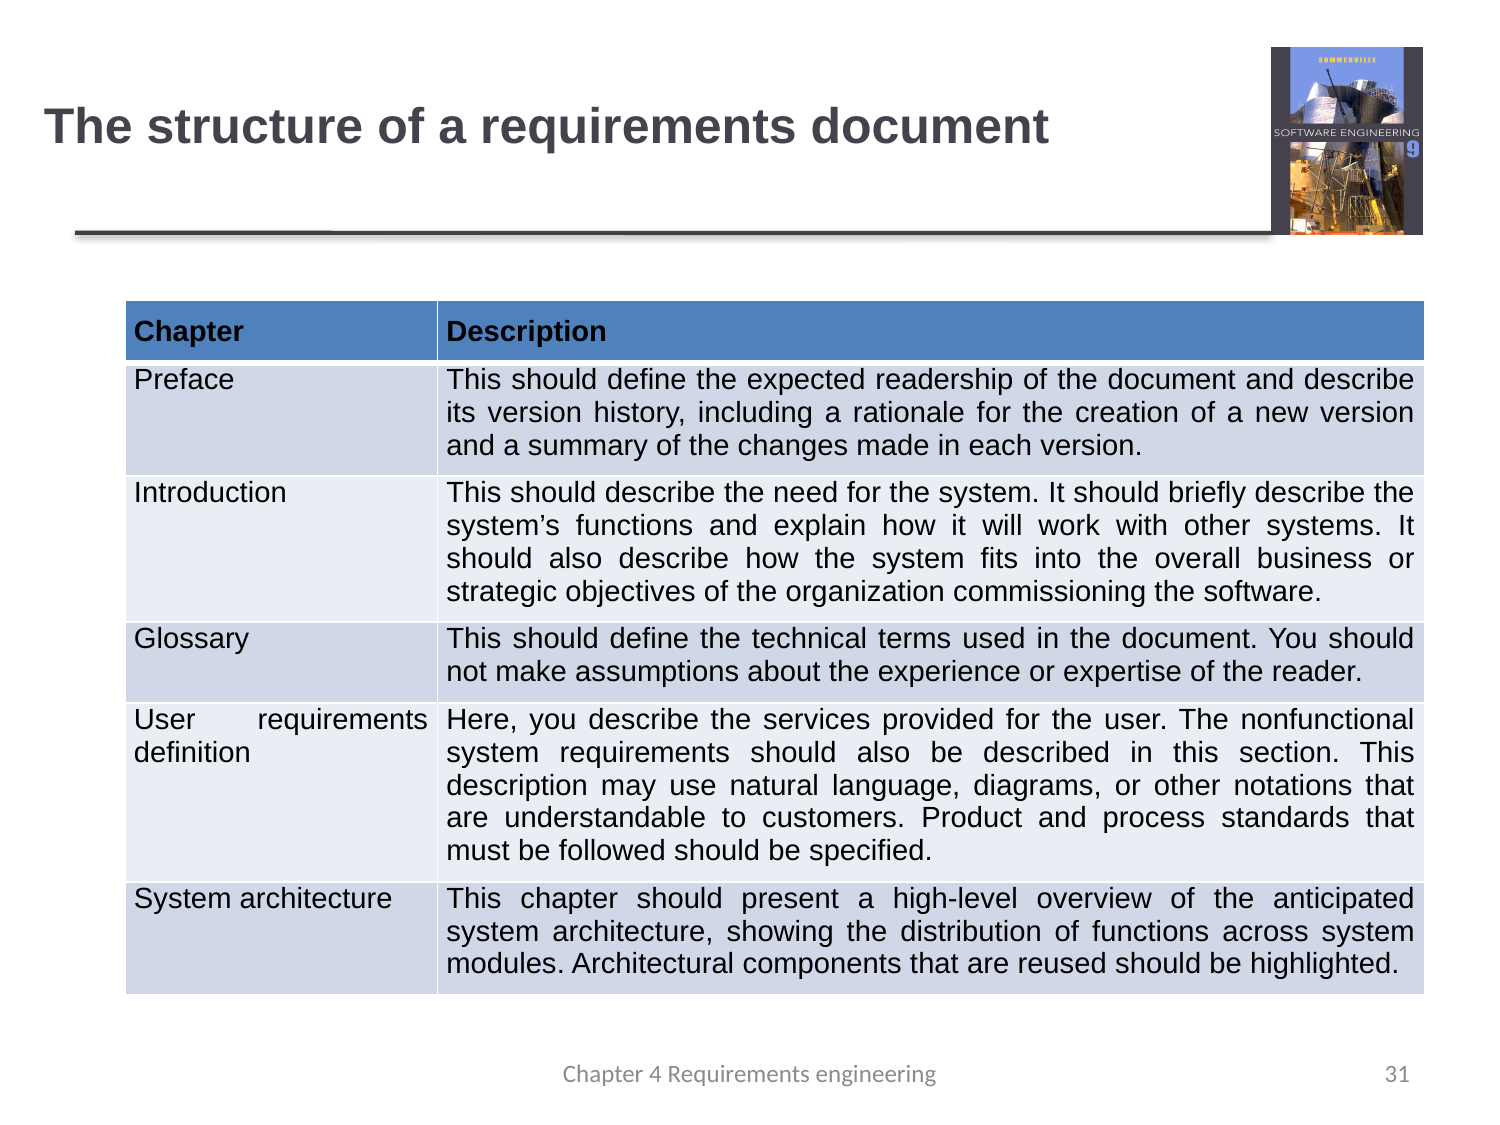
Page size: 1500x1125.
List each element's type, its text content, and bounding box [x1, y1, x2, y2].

slide_number 31 [1074, 1042, 1425, 1103]
table_header Description [438, 301, 1424, 360]
footer Chapter 4 Requirements engineering [512, 1042, 988, 1103]
table_cell This chapter should present a high-level overview of the anticipated system architecture, showing the distribution of functions across system modules. Architectural components that are reused should be highlighted. [438, 883, 1424, 994]
table_cell Here, you describe the services provided for the user. The nonfunctional system requirements should also be described in this section. This description may use natural language, diagrams, or other notations that are understandable to customers. Product and process standards that must be followed should be specified. [438, 704, 1424, 881]
table_cell This should describe the need for the system. It should briefly describe the system’s functions and explain how it will work with other systems. It should also describe how the system fits into the overall business or strategic objectives of the organization commissioning the software. [438, 477, 1424, 621]
picture [1271, 47, 1423, 235]
title The structure of a requirements document [28, 33, 1238, 213]
table_cell This should define the technical terms used in the document. You should not make assumptions about the experience or expertise of the reader. [438, 623, 1424, 702]
table_header Chapter [126, 301, 437, 360]
table_cell User requirements definition [126, 704, 437, 881]
table_cell This should define the expected readership of the document and describe its version history, including a rationale for the creation of a new version and a summary of the changes made in each version. [438, 366, 1424, 475]
table_cell Glossary [126, 623, 437, 702]
table_cell System architecture [126, 883, 437, 994]
table_cell Preface [126, 366, 437, 475]
table_cell Introduction [126, 477, 437, 621]
